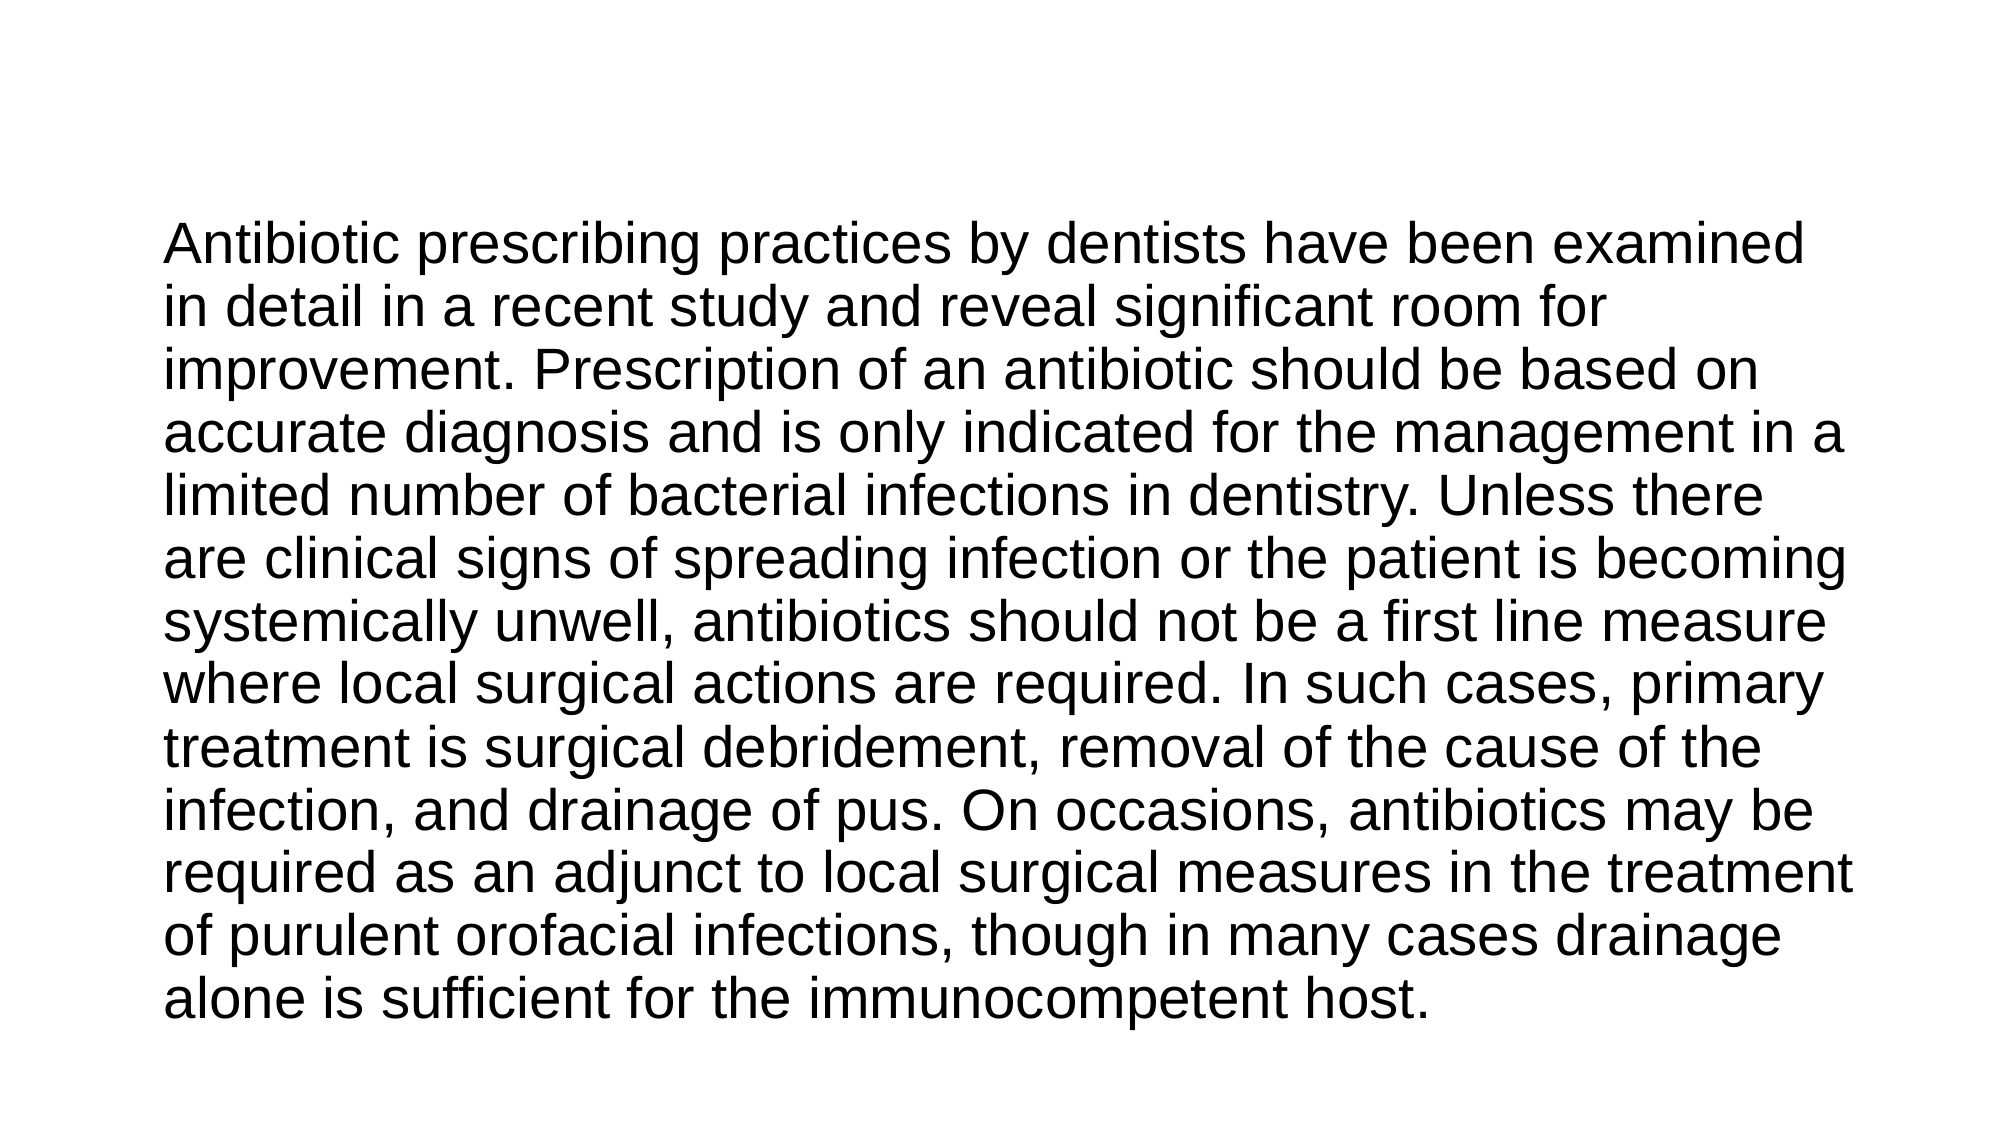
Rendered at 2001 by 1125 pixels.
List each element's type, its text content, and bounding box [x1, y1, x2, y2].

list Antibiotic prescribing practices by dentists have been examined in detail in a recent study and reveal significant room for improvement. Prescription of an antibiotic should be based on accurate diagnosis and is only indicated for the management in a limited number of bacterial infections in dentistry. Unless there are clinical signs of spreading infection or the patient is becoming systemically unwell, antibiotics should not be a first line measure where local surgical actions are required. In such cases, primary treatment is surgical debridement, removal of the cause of the infection, and drainage of pus. On occasions, antibiotics may be required as an adjunct to local surgical measures in the treatment of purulent orofacial infections, though in many cases drainage alone is sufficient for the immunocompetent host. [148, 205, 1874, 920]
